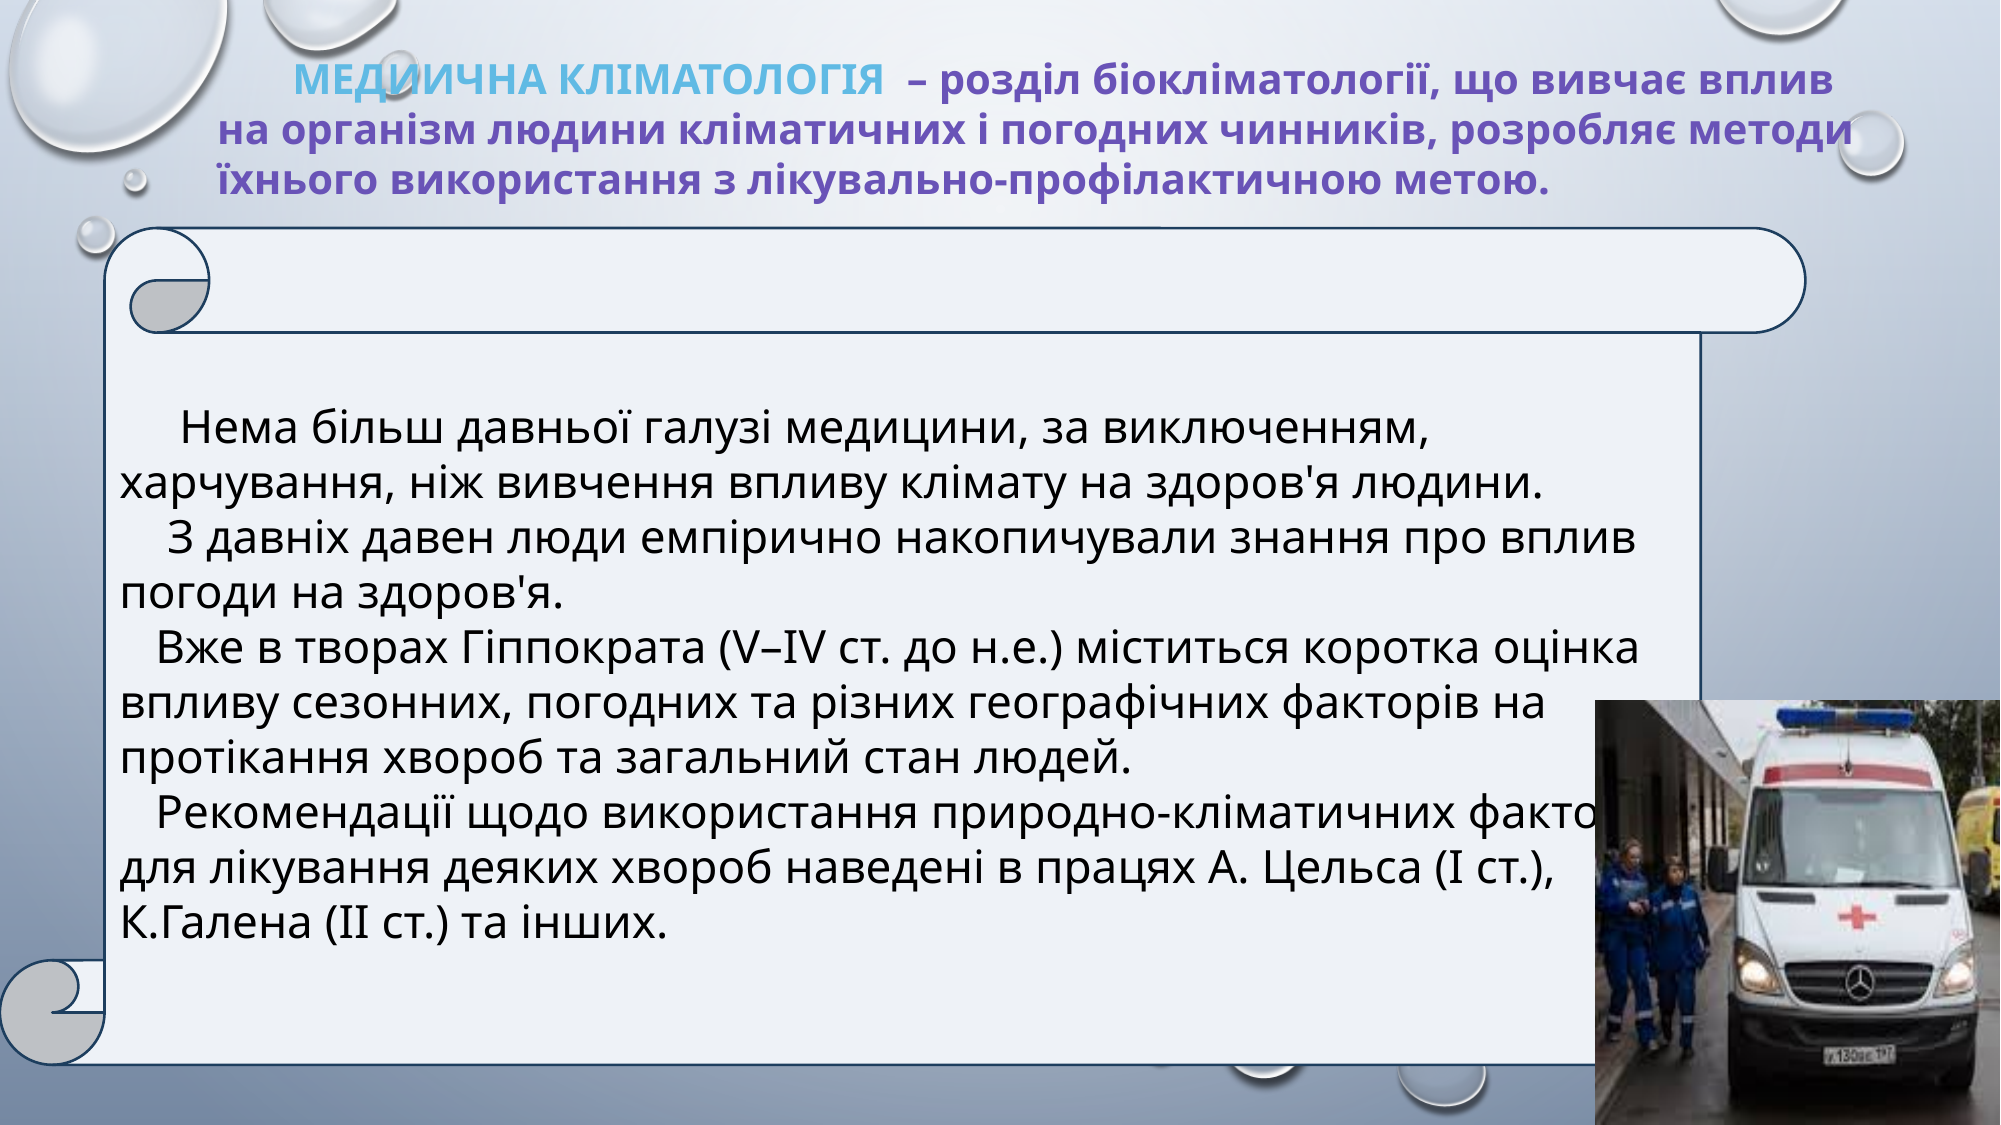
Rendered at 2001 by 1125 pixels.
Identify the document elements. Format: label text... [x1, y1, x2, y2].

picture [0, 0, 2000, 1125]
text_box Нема більш давньої галузі медицини, за виключенням, харчування, ніж вивчення впливу клімату на здоров'я людини. З давніх давен люди емпірично накопичували знання про вплив погоди на здоров'я. Вже в творах Гіппократа (V–ІV ст. до н.е.) міститься коротка оцінка впливу сезонних, погодних та різних географічних факторів на протікання хвороб та загальний стан людей. Рекомендації щодо використання природно-кліматичних факторів для лікування деяких хвороб наведені в працях А. Цельса (І ст.), К.Галена (ІІ ст.) та інших. [0, 226, 1807, 1067]
text_box МЕДИИЧНА КЛІМАТОЛОГІЯ – розділ біокліматології, що вивчає вплив на організм людини кліматичних і погодних чинників, розробляє методи їхнього використання з лікувально-профілактичною метою. [202, 45, 1883, 210]
